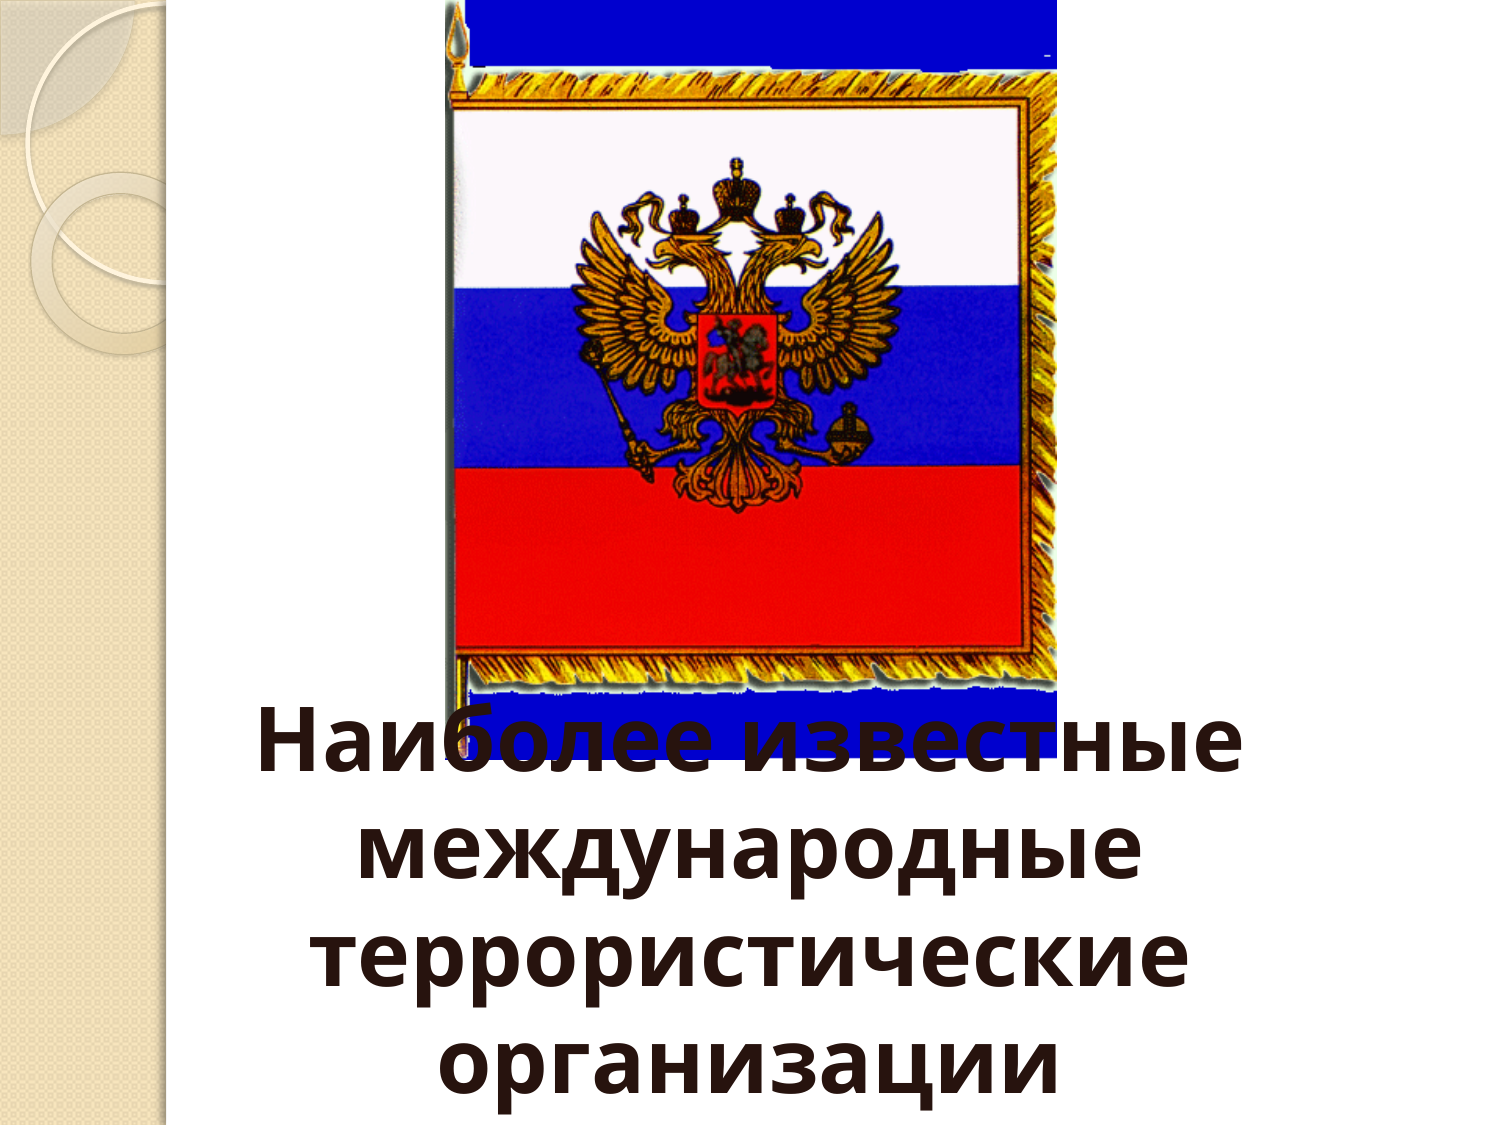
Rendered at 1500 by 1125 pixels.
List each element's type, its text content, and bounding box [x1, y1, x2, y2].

title Наиболее известные международные террористические организации [0, 667, 1500, 1125]
picture [445, 0, 1057, 760]
